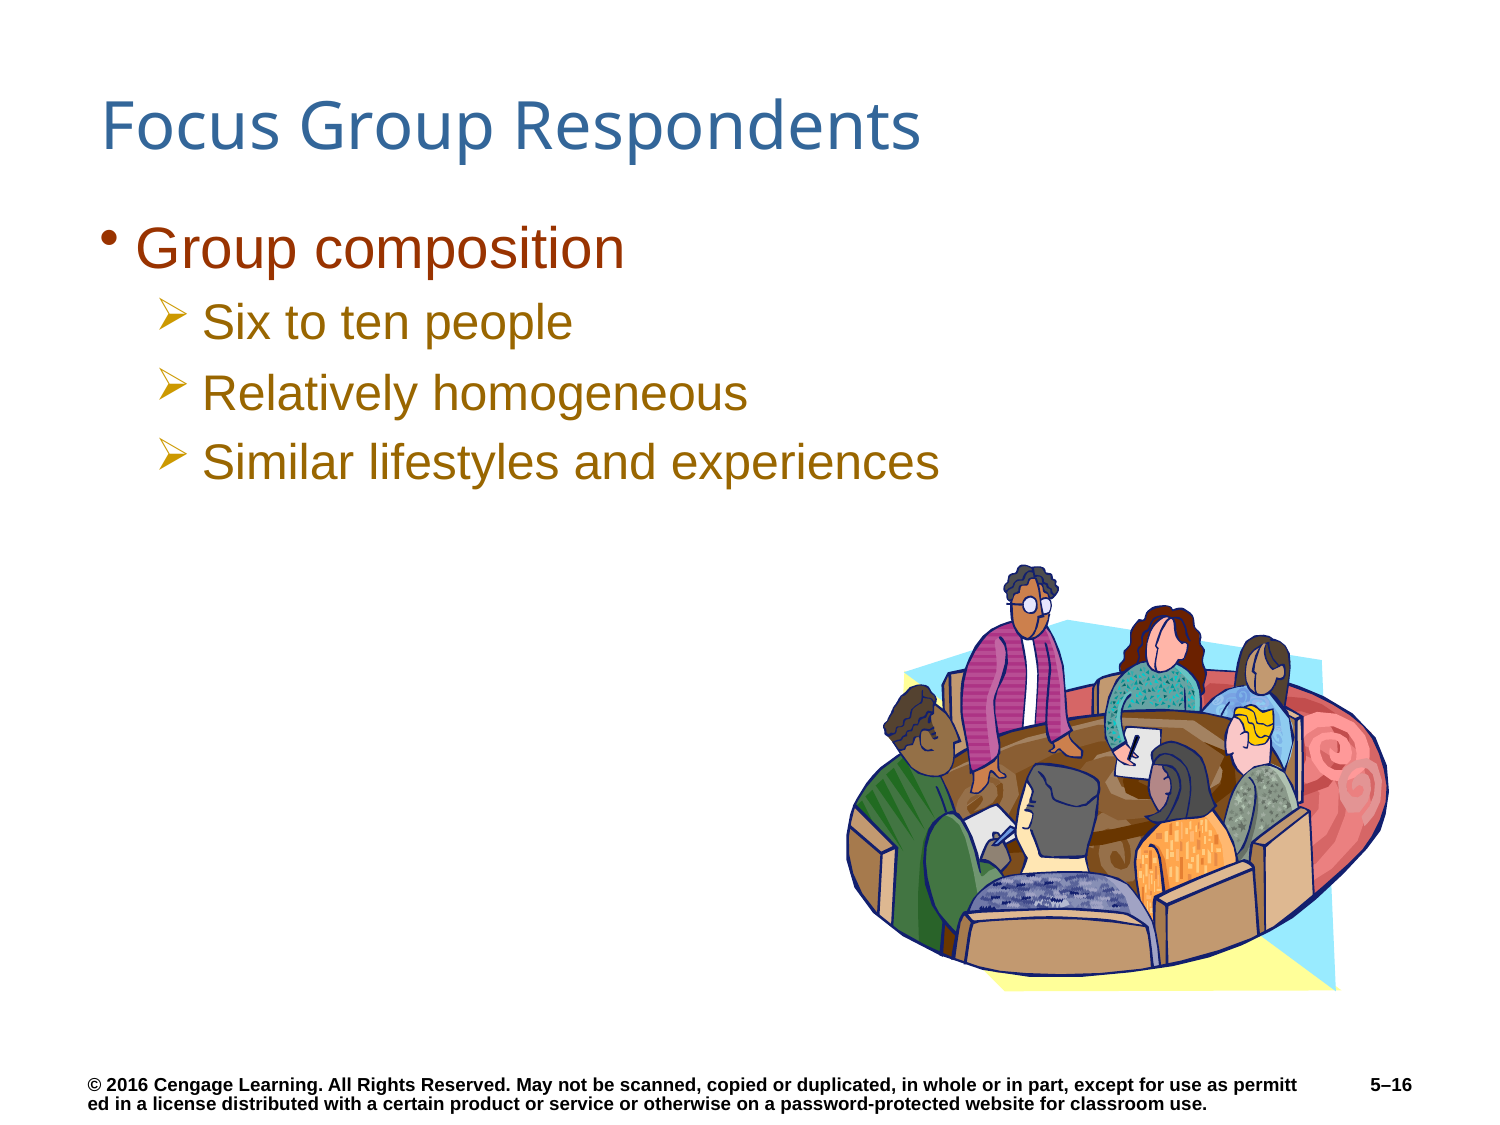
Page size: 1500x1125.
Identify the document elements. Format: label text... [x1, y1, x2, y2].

title Focus Group Respondents [85, 75, 1411, 171]
slide_number 5–16 [1050, 1042, 1413, 1103]
footer © 2016 Cengage Learning. All Rights Reserved. May not be scanned, copied or duplicated, in whole or in part, except for use as permitted in a license distributed with a certain product or service or otherwise on a password-protected website for classroom use. [87, 1057, 1050, 1103]
list Group composition Six to ten people Relatively homogeneous Similar lifestyles and experiences [84, 202, 1414, 1013]
picture [840, 559, 1396, 998]
